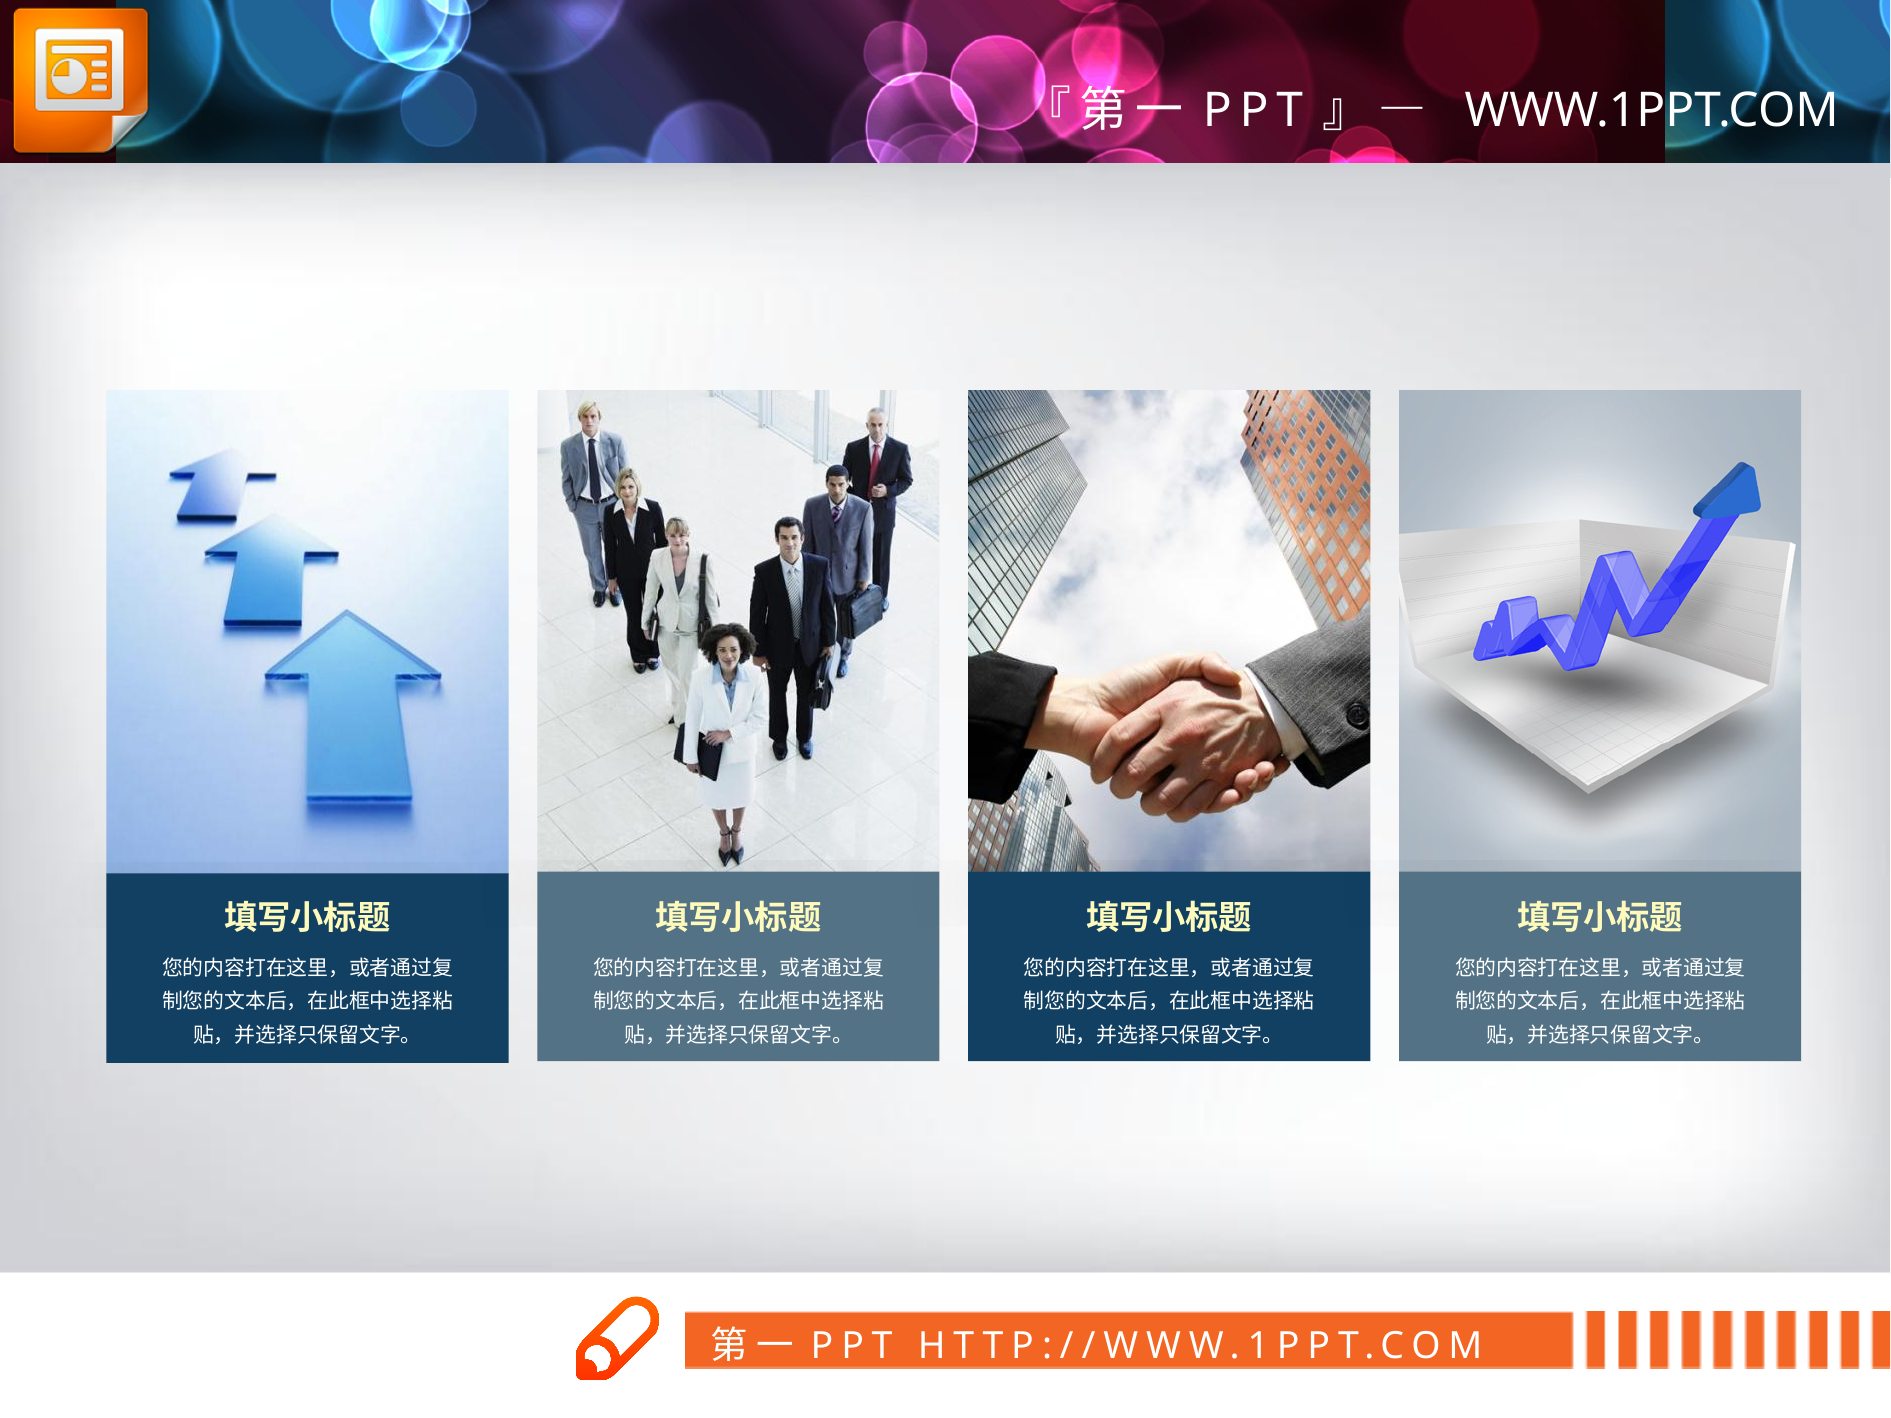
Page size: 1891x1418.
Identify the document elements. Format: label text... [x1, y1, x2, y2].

text_box 您的内容打在这里，或者通过复制您的文本后，在此框中选择粘贴，并选择只保留文字。 [1431, 938, 1769, 1054]
text_box [537, 390, 940, 871]
text_box 您的内容打在这里，或者通过复制您的文本后，在此框中选择粘贴，并选择只保留文字。 [569, 938, 907, 1054]
text_box [968, 390, 1371, 871]
text_box [537, 871, 940, 1062]
text_box [968, 871, 1371, 1062]
picture [685, 1311, 1891, 1369]
text_box [106, 873, 509, 1063]
text_box 填写小标题 [640, 888, 837, 938]
text_box [1399, 390, 1802, 871]
text_box 填写小标题 [209, 888, 406, 938]
text_box [106, 390, 509, 873]
text_box [1399, 871, 1802, 1062]
text_box 填写小标题 [1502, 888, 1699, 938]
text_box 您的内容打在这里，或者通过复制您的文本后，在此框中选择粘贴，并选择只保留文字。 [1000, 938, 1338, 1054]
text_box 填写小标题 [1071, 888, 1268, 938]
text_box 您的内容打在这里，或者通过复制您的文本后，在此框中选择粘贴，并选择只保留文字。 [138, 938, 476, 1054]
picture [0, 0, 1891, 1275]
